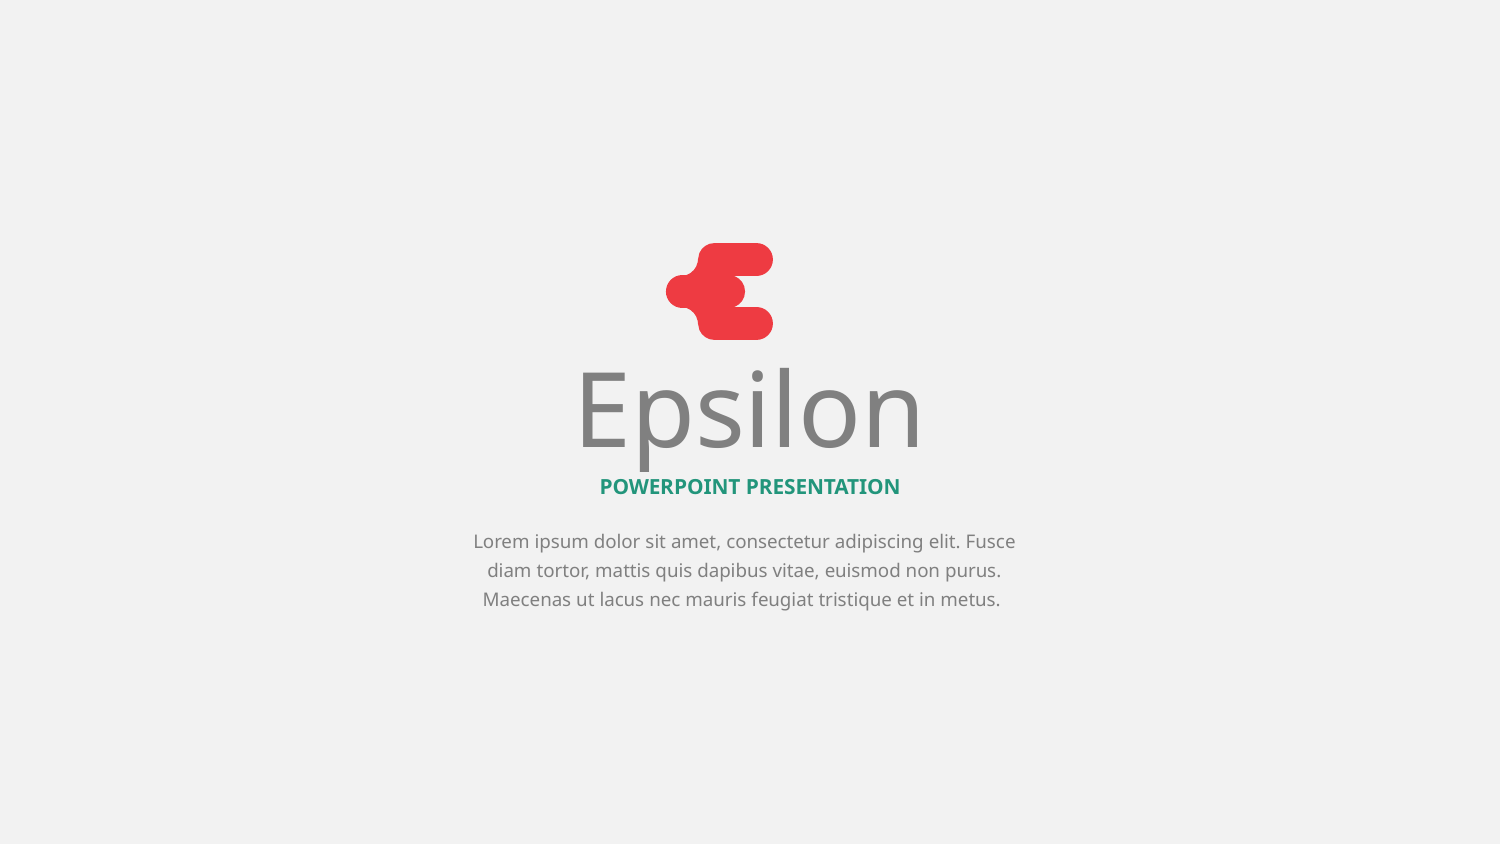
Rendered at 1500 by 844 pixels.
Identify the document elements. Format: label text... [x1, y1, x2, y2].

text_box POWERPOINT PRESENTATION [525, 464, 975, 511]
text_box [664, 242, 774, 341]
text_box Lorem ipsum dolor sit amet, consectetur adipiscing elit. Fusce diam tortor, mattis quis dapibus vitae, euismod non purus. Maecenas ut lacus nec mauris feugiat tristique et in metus. [453, 511, 1047, 625]
text_box Epsilon [479, 363, 1020, 465]
